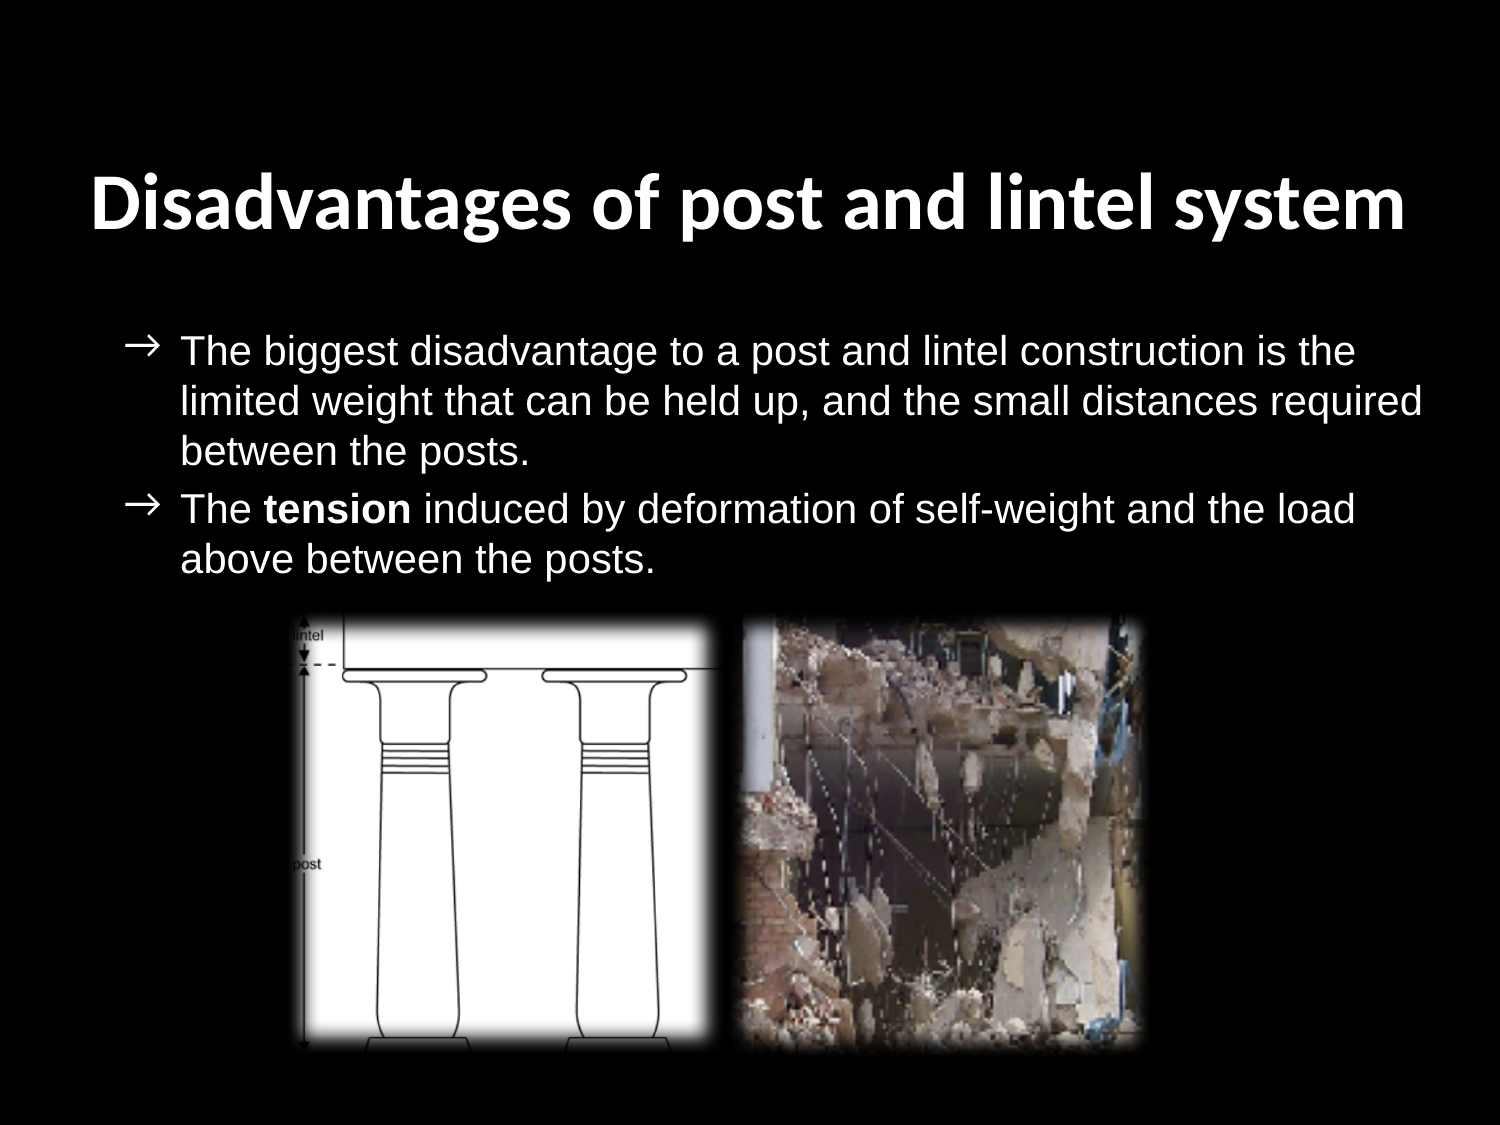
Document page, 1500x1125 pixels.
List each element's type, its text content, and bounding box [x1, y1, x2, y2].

picture [726, 609, 1154, 1059]
picture [257, 597, 725, 1055]
list The biggest disadvantage to a post and lintel construction is the limited weight that can be held up, and the small distances required between the posts. The tension induced by deformation of self-weight and the load above between the posts. [108, 316, 1459, 1059]
title Disadvantages of post and lintel system [75, 103, 1425, 291]
